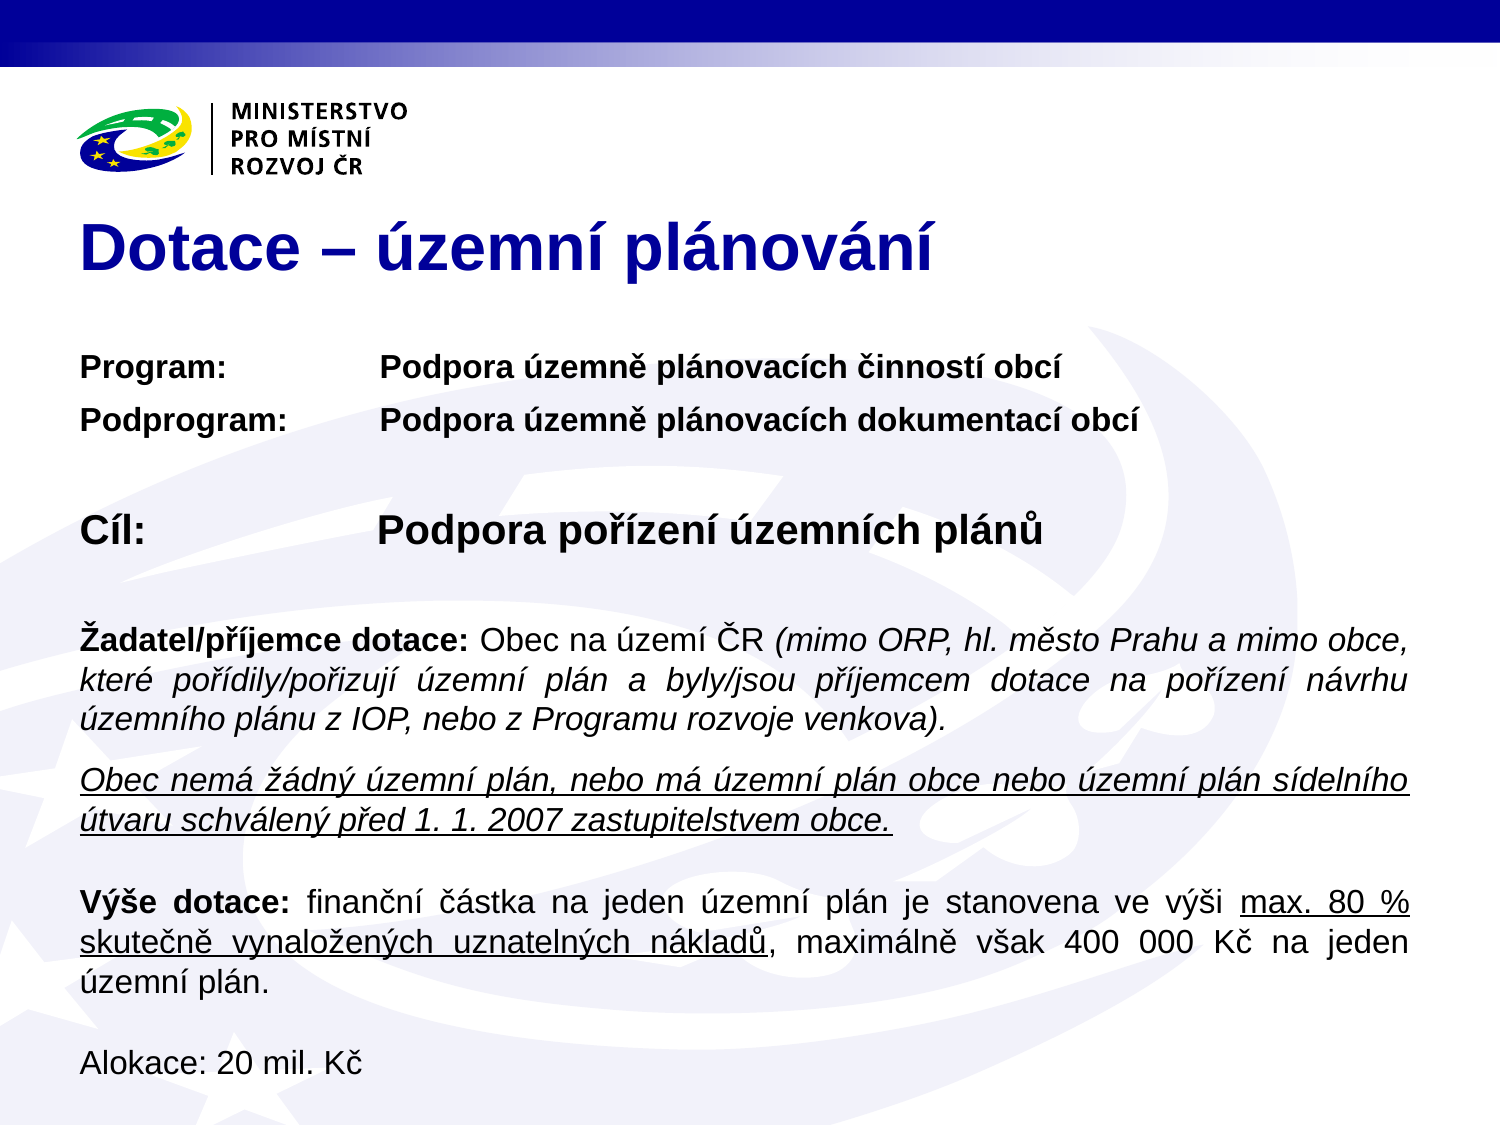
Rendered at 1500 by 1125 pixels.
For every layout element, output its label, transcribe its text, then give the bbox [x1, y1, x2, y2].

title Dotace – územní plánování [64, 196, 1425, 279]
list Program: Podpora územně plánovacích činností obcí Podprogram: Podpora územně plánovacích dokumentací obcí Cíl: Podpora pořízení územních plánů Žadatel/příjemce dotace: Obec na území ČR (mimo ORP, hl. město Prahu a mimo obce, které pořídily/pořizují územní plán a byly/jsou příjemcem dotace na pořízení návrhu územního plánu z IOP, nebo z Programu rozvoje venkova). Obec nemá žádný územní plán, nebo má územní plán obce nebo územní plán sídelního útvaru schválený před 1. 1. 2007 zastupitelstvem obce. Výše dotace: finanční částka na jeden územní plán je stanovena ve výši max. 80 % skutečně vynaložených uznatelných nákladů, maximálně však 400 000 Kč na jeden územní plán. Alokace: 20 mil. Kč [64, 338, 1425, 1083]
